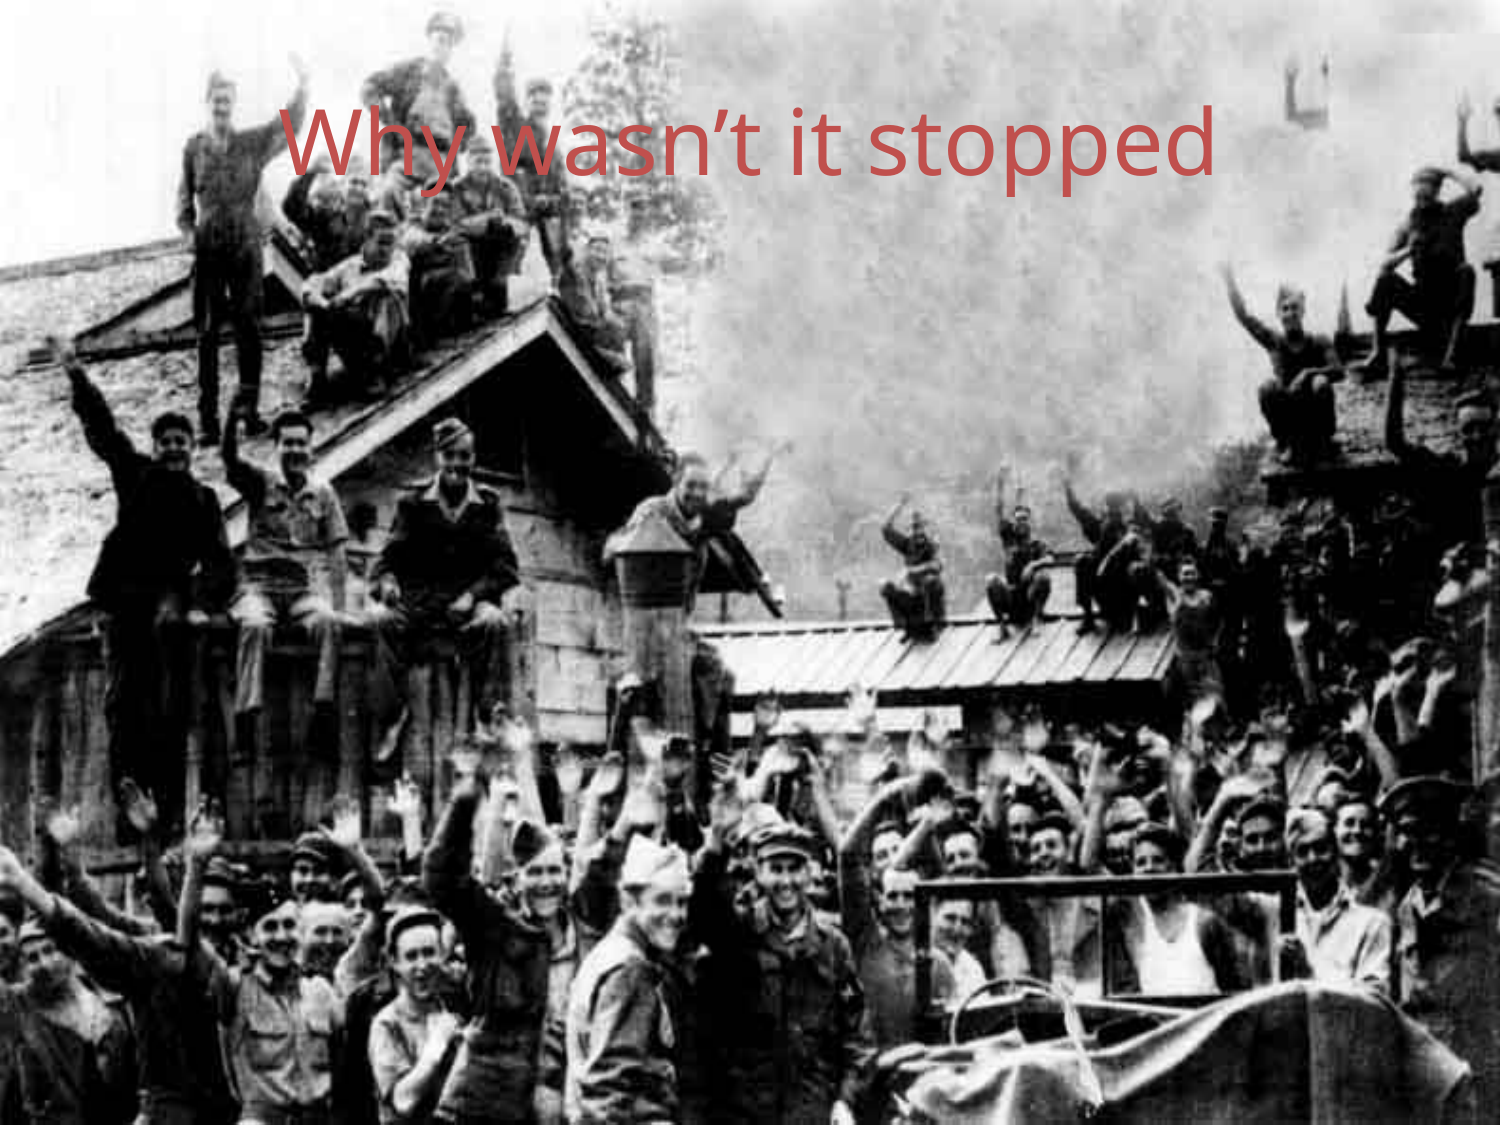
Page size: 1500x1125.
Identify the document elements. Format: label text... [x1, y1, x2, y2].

title Why wasn’t it stopped [75, 45, 1425, 233]
picture [0, 0, 1500, 1125]
